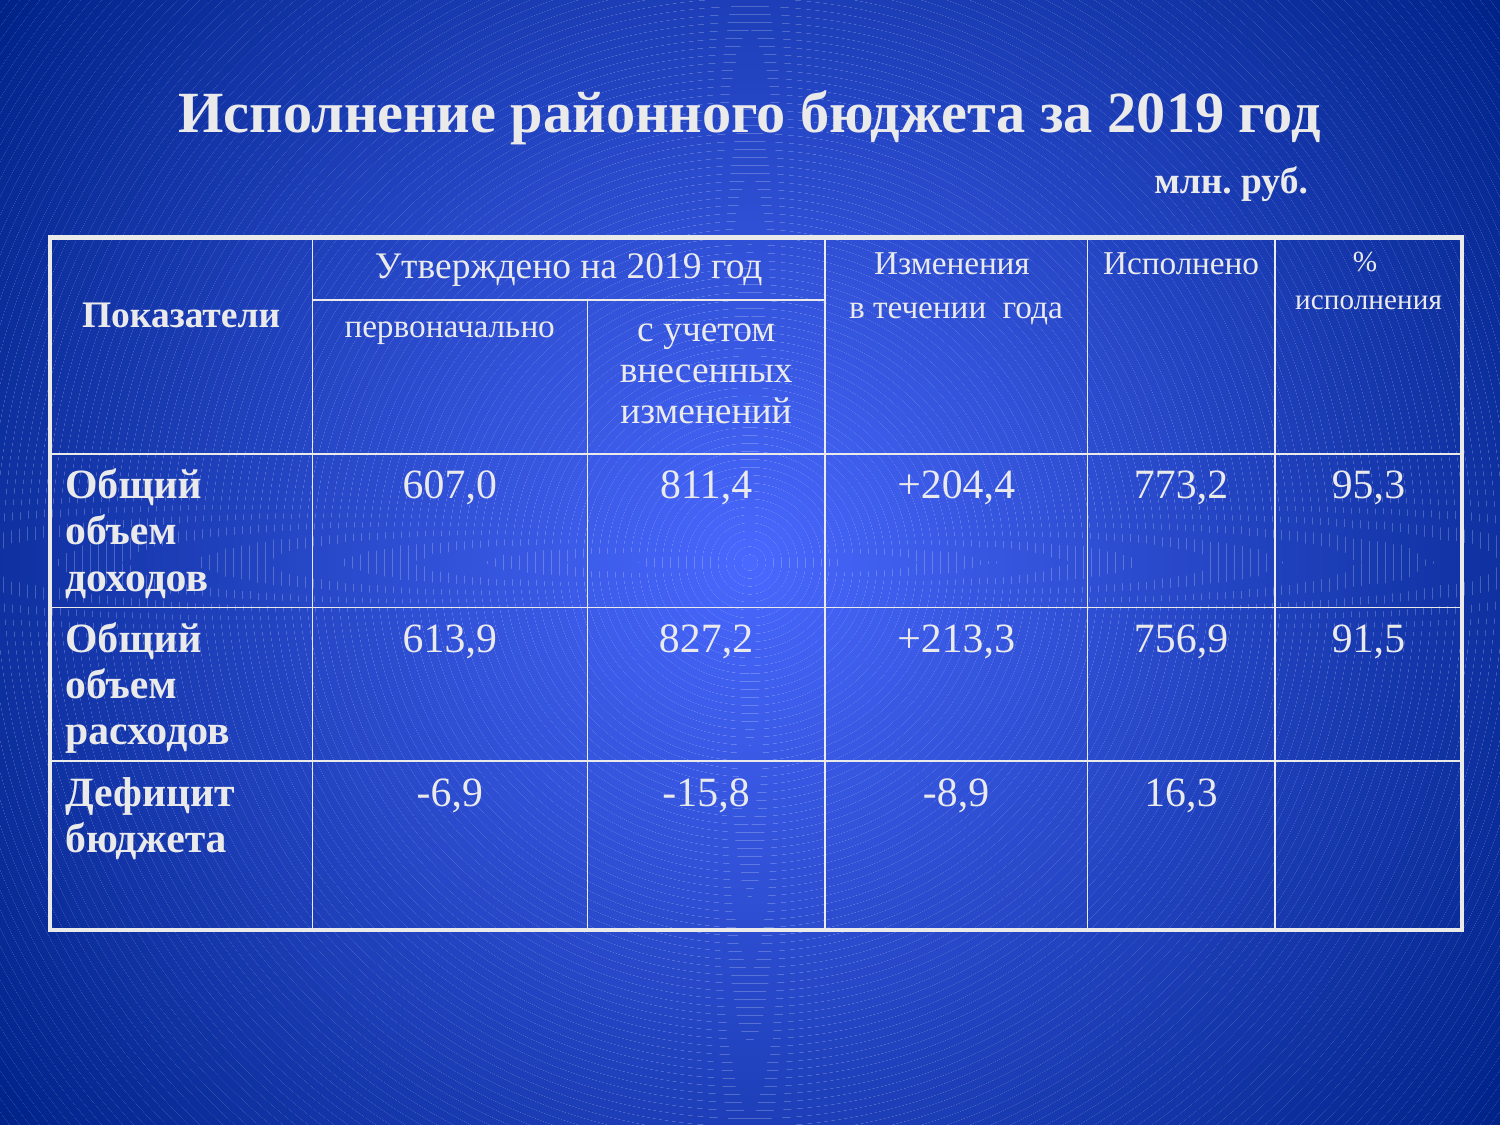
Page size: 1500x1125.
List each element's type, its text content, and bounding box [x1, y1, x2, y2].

table_cell 607,0 [313, 455, 587, 607]
table_header Показатели [52, 240, 312, 453]
table_header Изменения в течении года [826, 240, 1087, 453]
table_cell Общий объем расходов [52, 608, 312, 760]
table_cell первоначально [313, 301, 587, 453]
table_cell +213,3 [826, 608, 1087, 760]
table_cell 773,2 [1088, 455, 1274, 607]
table_cell Общий объем доходов [52, 455, 312, 607]
table_cell Дефицит бюджета [52, 762, 312, 928]
table_cell -8,9 [826, 762, 1087, 928]
table_cell 827,2 [588, 608, 824, 760]
table_header Исполнено [1088, 240, 1274, 453]
table_cell 91,5 [1276, 608, 1460, 760]
table_cell +204,4 [826, 455, 1087, 607]
table_header Утверждено на 2019 год [313, 240, 824, 299]
table_cell 613,9 [313, 608, 587, 760]
table_header % исполнения [1276, 240, 1460, 453]
table_cell -6,9 [313, 762, 587, 928]
table_cell 16,3 [1088, 762, 1274, 928]
table_cell 811,4 [588, 455, 824, 607]
table_cell 756,9 [1088, 608, 1274, 760]
table_cell [1276, 762, 1460, 928]
table_cell -15,8 [588, 762, 824, 928]
table_cell с учетом внесенных изменений [588, 301, 824, 453]
title Исполнение районного бюджета за 2019 год млн. руб. [75, 45, 1425, 233]
table_cell 95,3 [1276, 455, 1460, 607]
